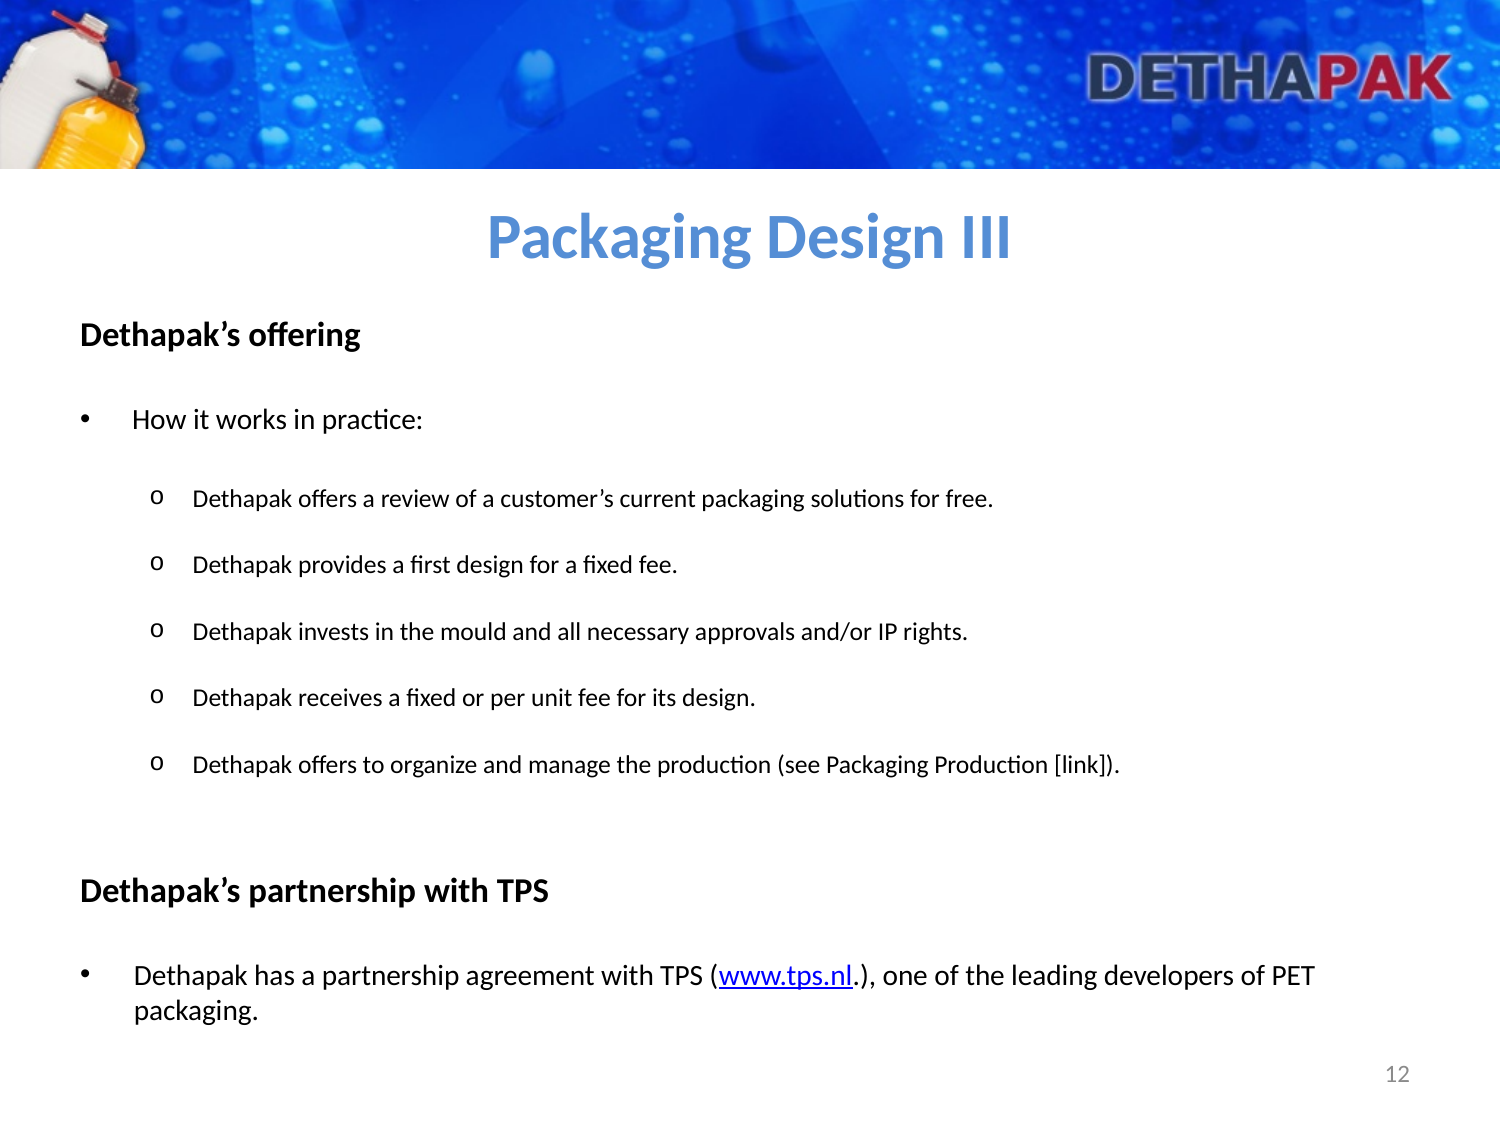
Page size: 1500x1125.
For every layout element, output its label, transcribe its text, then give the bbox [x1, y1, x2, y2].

title Packaging Design III [75, 186, 1425, 374]
slide_number 12 [1074, 1042, 1425, 1103]
picture [0, 0, 1500, 169]
list Dethapak’s offering How it works in practice: Dethapak offers a review of a customer’s current packaging solutions for free. Dethapak provides a first design for a fixed fee. Dethapak invests in the mould and all necessary approvals and/or IP rights. Dethapak receives a fixed or per unit fee for its design. Dethapak offers to organize and manage the production (see Packaging Production [link]). Dethapak’s partnership with TPS Dethapak has a partnership agreement with TPS (www.tps.nl.), one of the leading developers of PET packaging. [64, 304, 1415, 1047]
